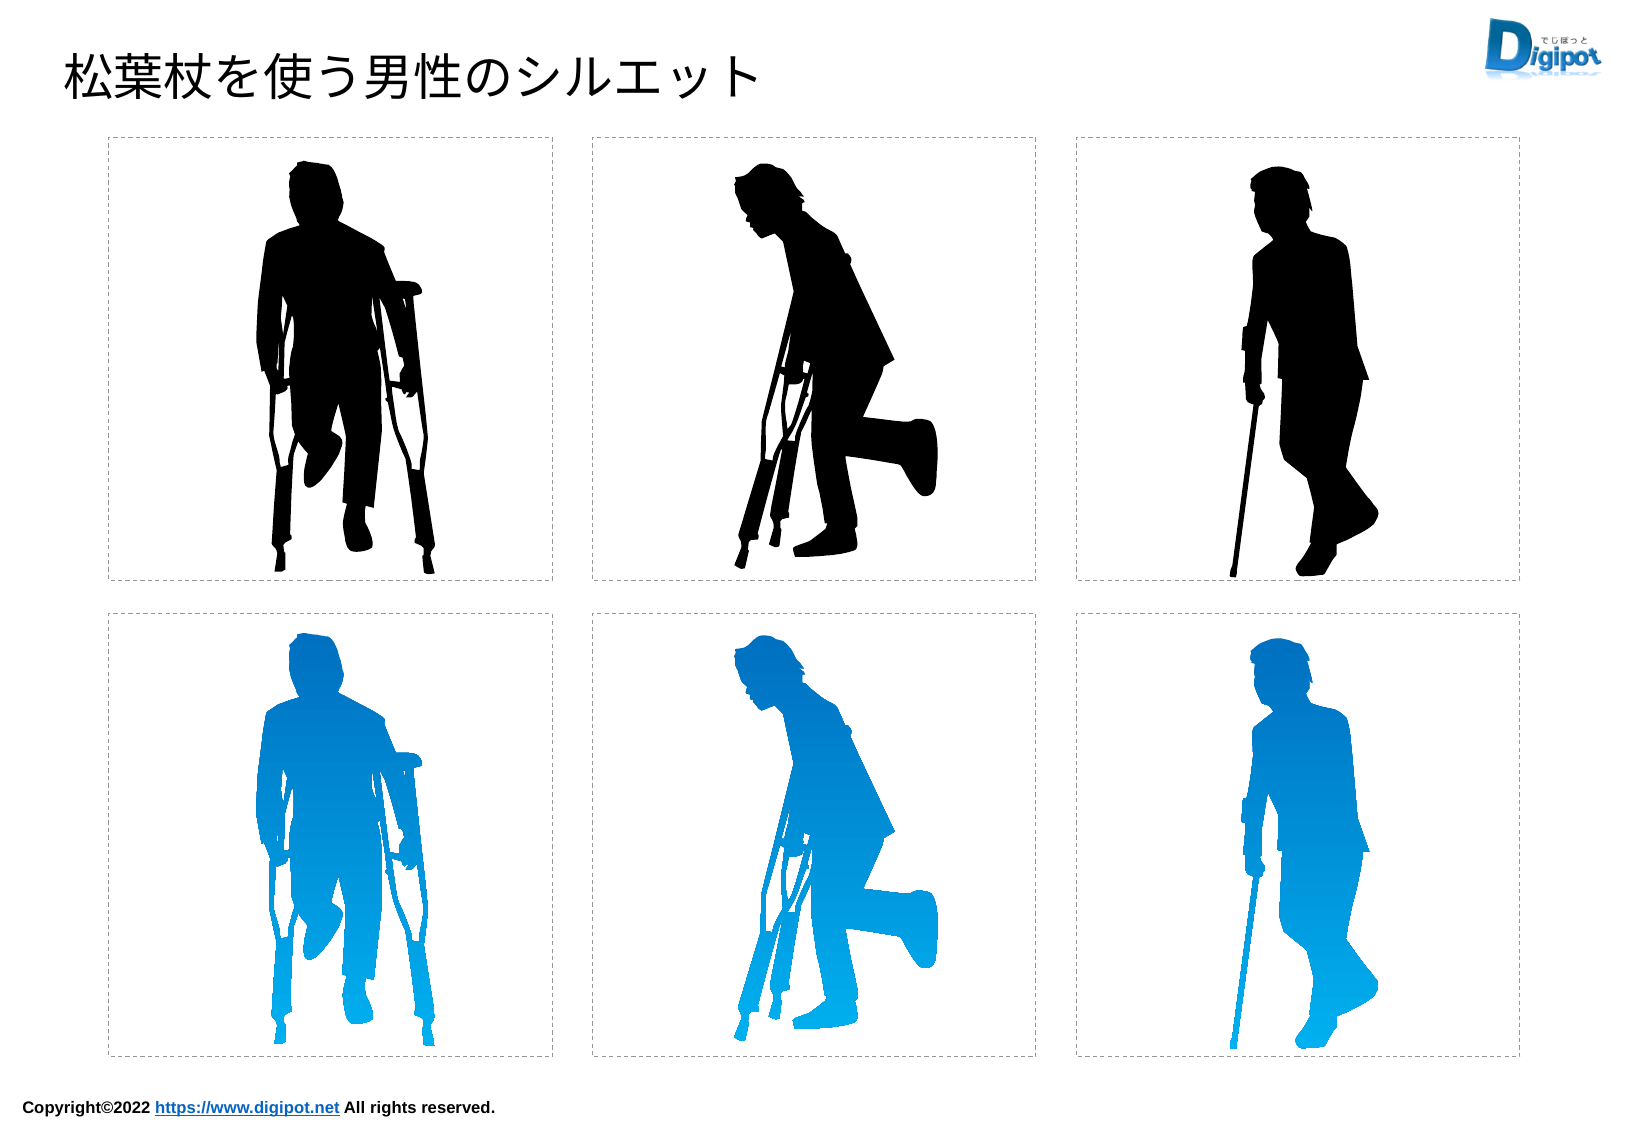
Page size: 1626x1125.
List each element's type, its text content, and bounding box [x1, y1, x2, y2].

text_box [256, 160, 436, 575]
picture [1485, 18, 1602, 82]
text_box [734, 163, 938, 569]
text_box [734, 635, 938, 1041]
text_box 松葉杖を使う男性のシルエット [48, 38, 779, 113]
text_box [256, 632, 436, 1046]
text_box [1229, 638, 1379, 1050]
text_box [1229, 166, 1379, 578]
